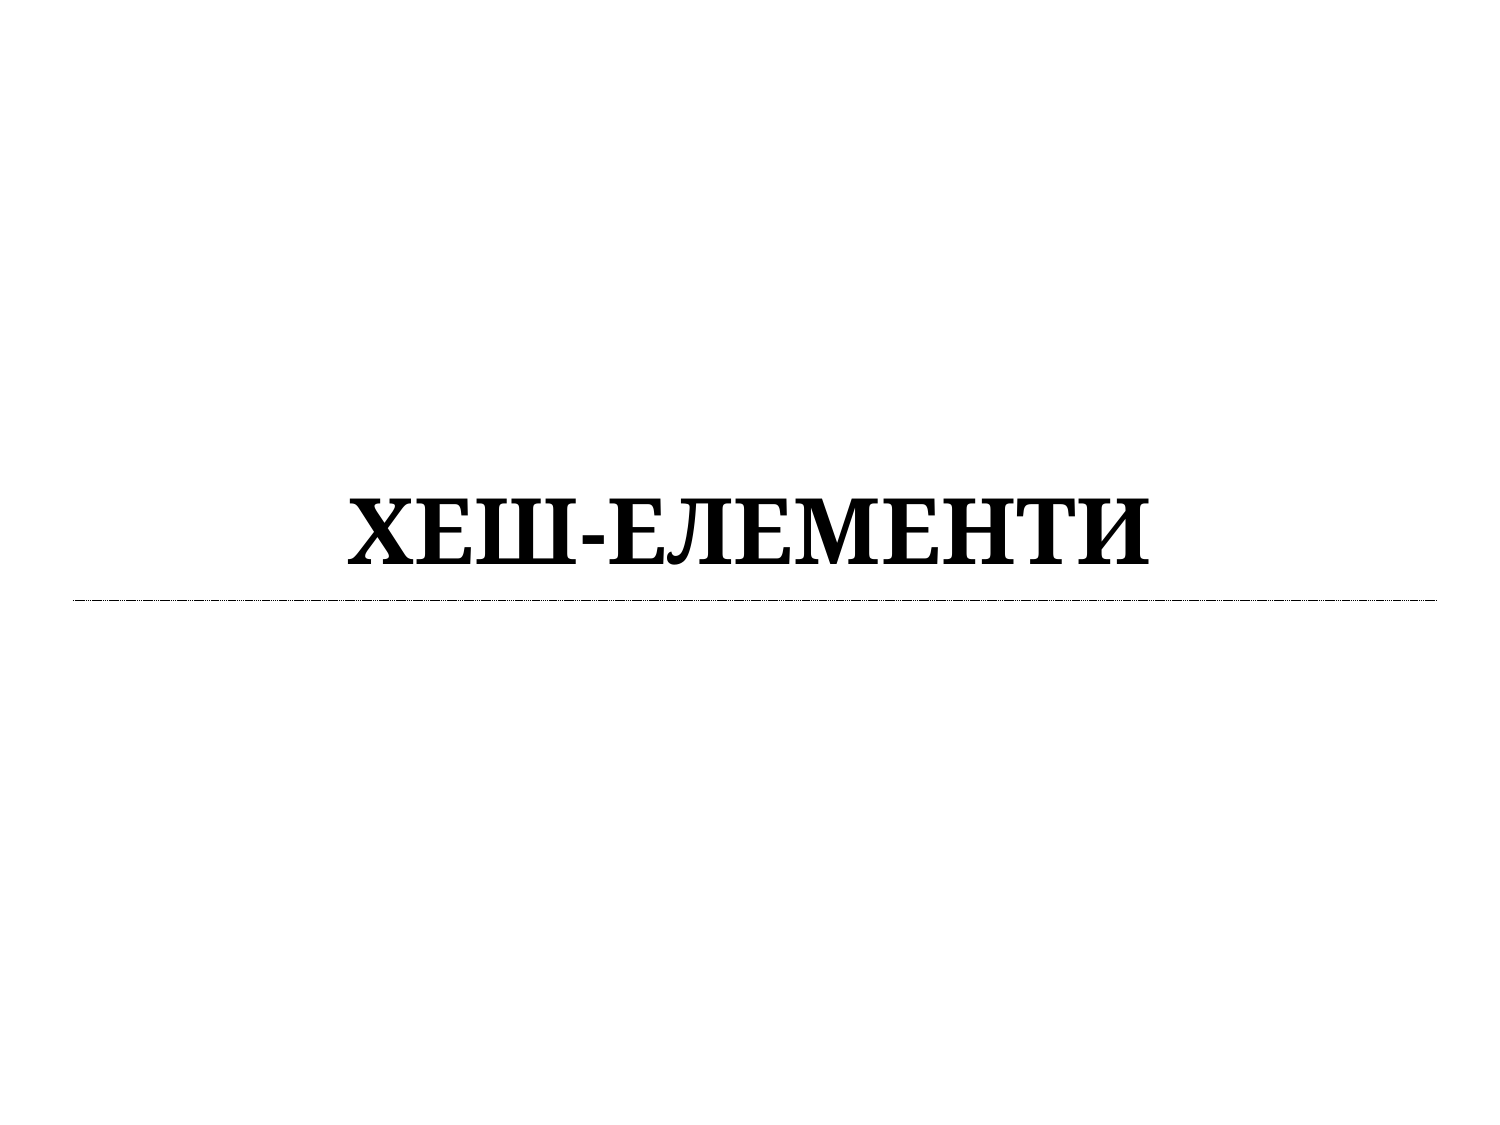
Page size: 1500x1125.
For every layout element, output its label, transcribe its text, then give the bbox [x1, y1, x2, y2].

title Хеш-елементи [0, 346, 1500, 594]
